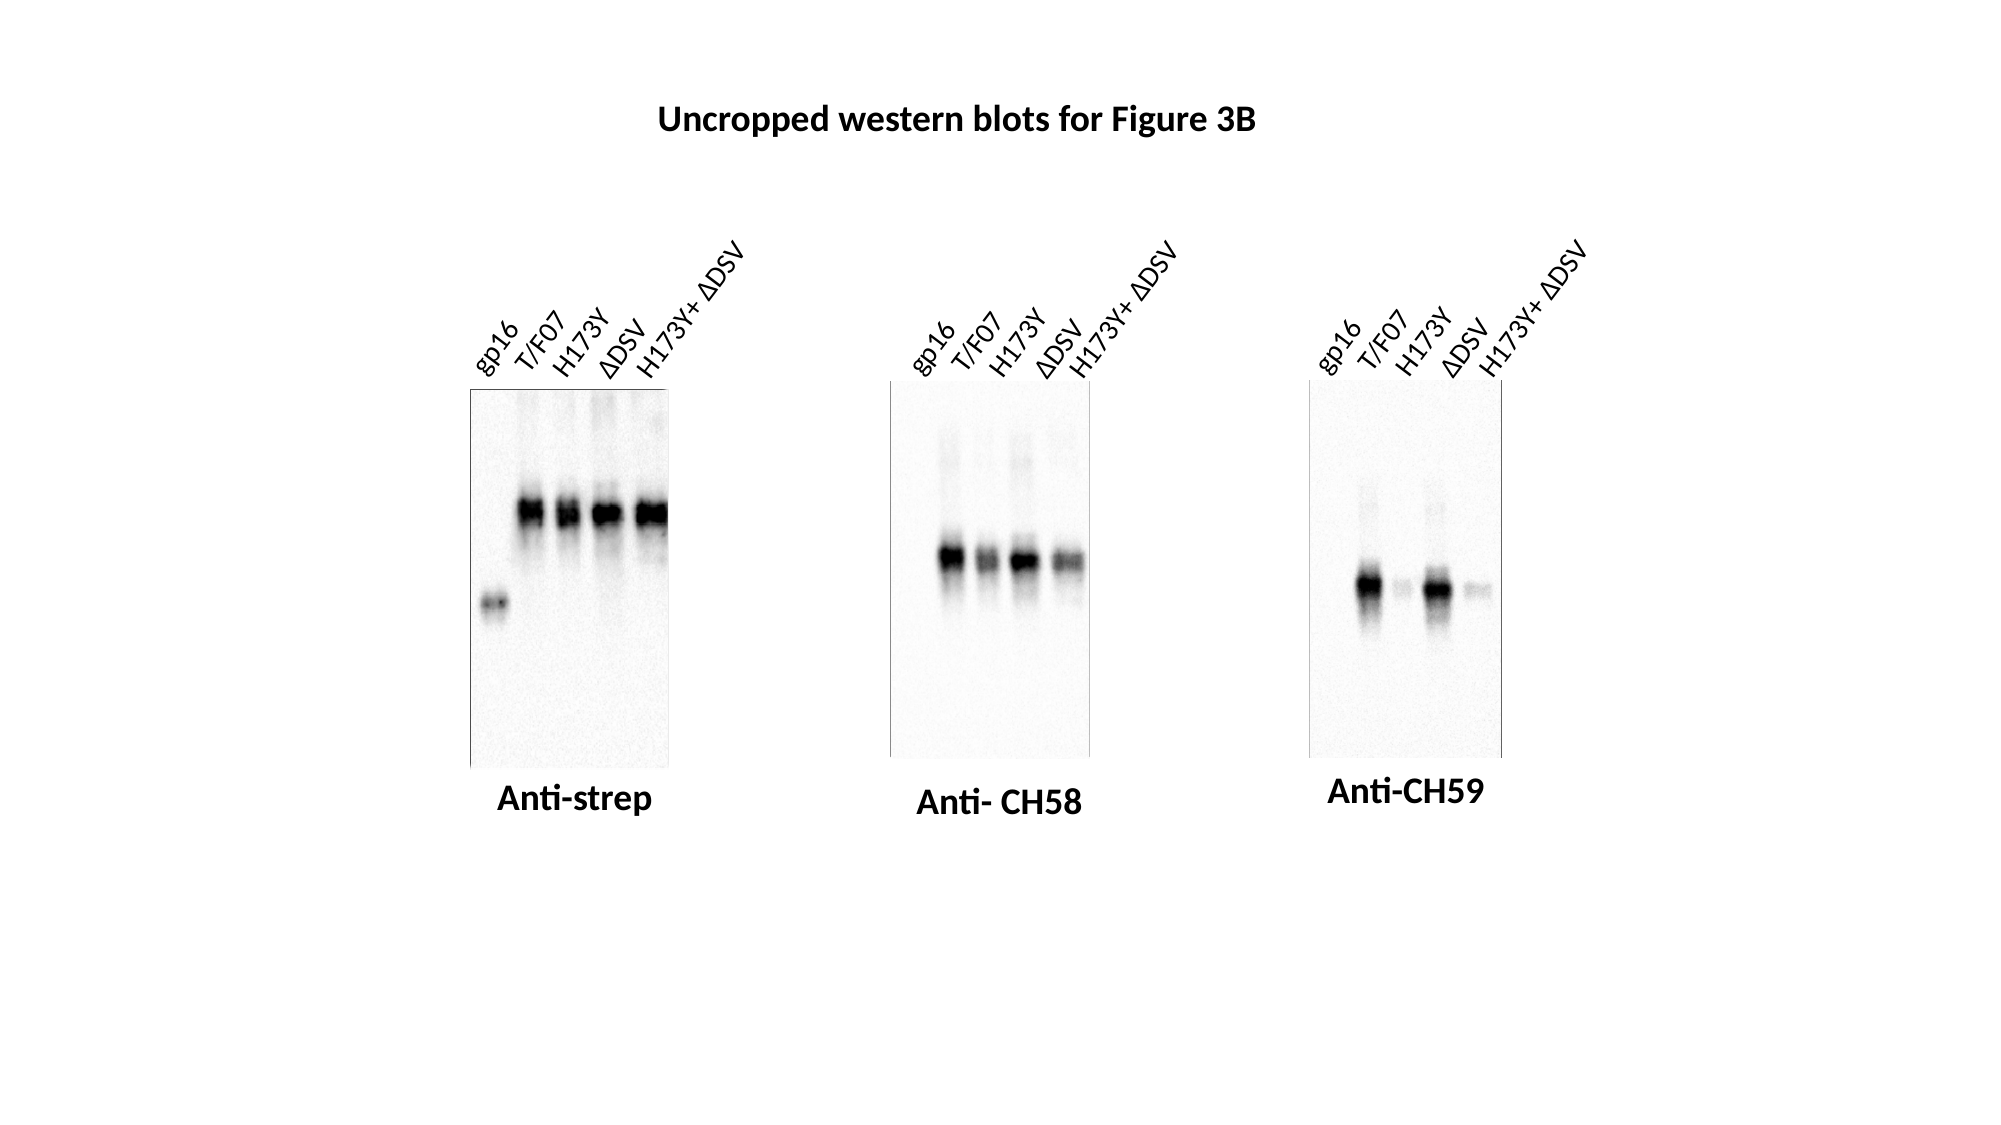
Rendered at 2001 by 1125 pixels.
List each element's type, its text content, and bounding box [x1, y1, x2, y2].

text_box H173Y [527, 234, 658, 390]
text_box Anti-strep [482, 765, 696, 826]
text_box gp16 [883, 174, 1069, 381]
text_box H173Y+ ∆DSV [1044, 146, 1258, 394]
text_box gp16 [447, 174, 632, 390]
text_box H173Y+ ∆DSV [1454, 140, 1668, 390]
text_box H173Y [964, 234, 1094, 381]
text_box H173Y [1370, 233, 1501, 379]
text_box ∆DSV [1414, 235, 1541, 379]
text_box Uncropped western blots for Figure 3B [642, 86, 1437, 146]
text_box T/F07 [1347, 212, 1495, 379]
text_box T/F07 [504, 213, 653, 390]
picture [890, 381, 1090, 760]
text_box T/F07 [940, 213, 1089, 381]
picture [1309, 379, 1502, 758]
picture [471, 390, 669, 770]
text_box H173Y+ ∆DSV [611, 146, 825, 390]
text_box Anti-CH59 [1312, 759, 1527, 819]
text_box ∆DSV [572, 236, 698, 390]
text_box Anti- CH58 [901, 769, 1116, 830]
text_box gp16 [1289, 173, 1475, 380]
text_box ∆DSV [1008, 236, 1132, 381]
